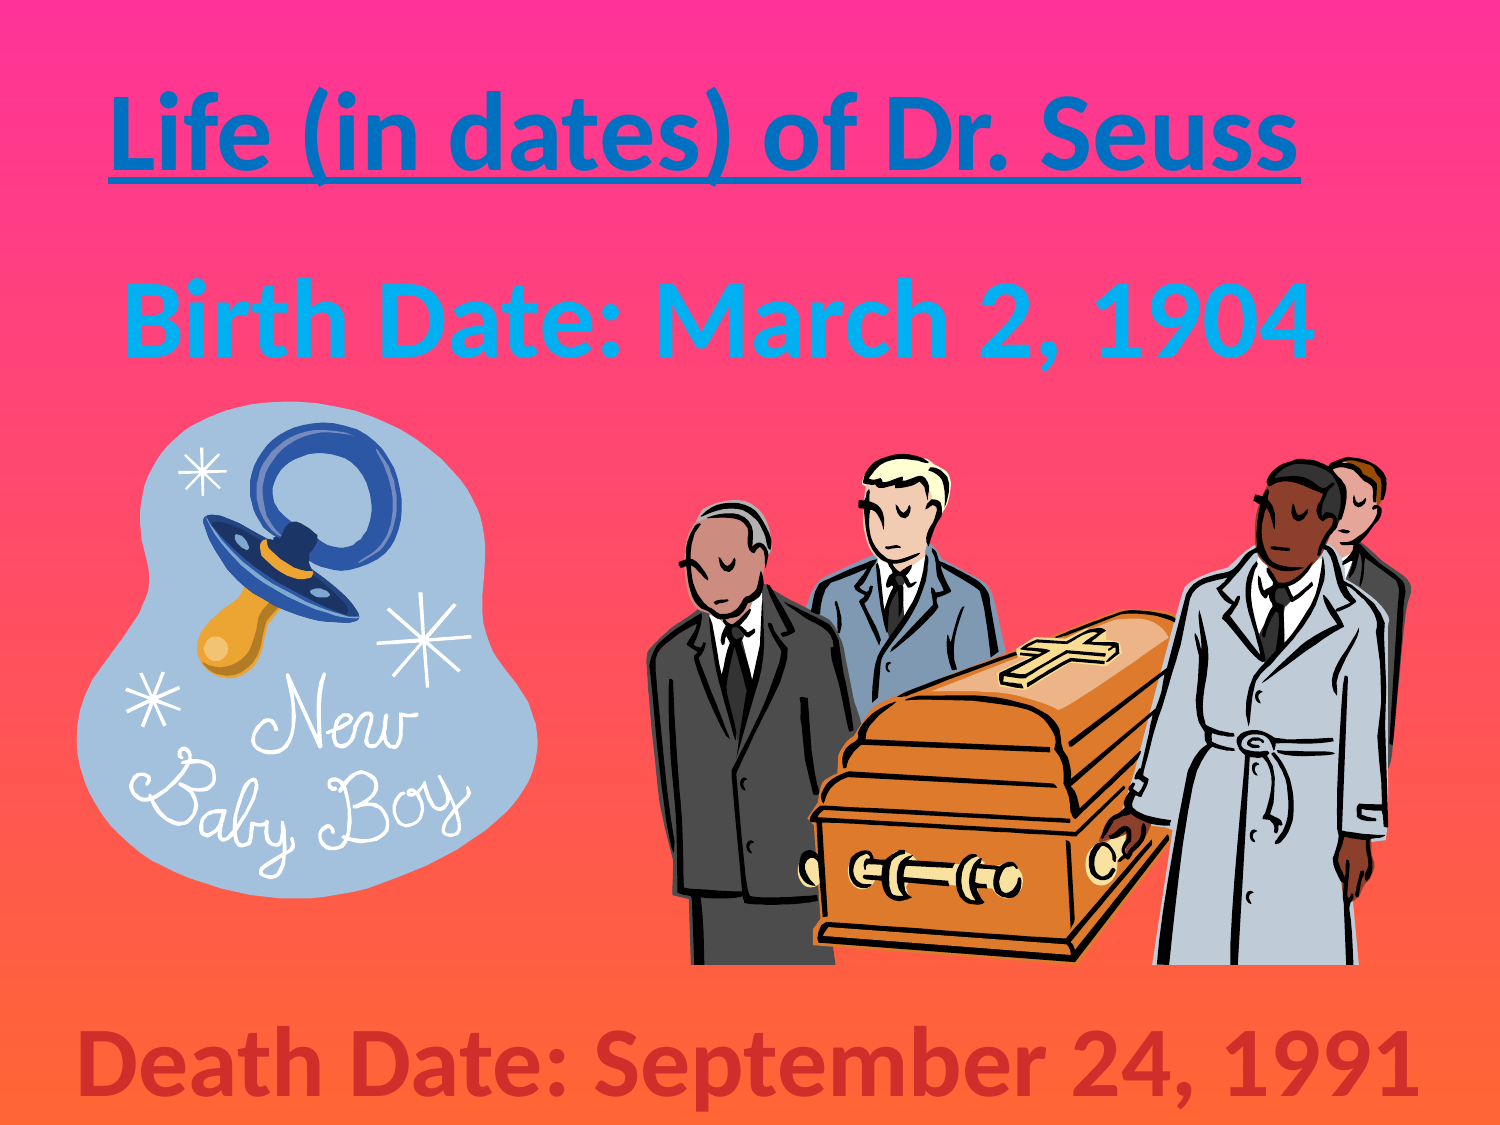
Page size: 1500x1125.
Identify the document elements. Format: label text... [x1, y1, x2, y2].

picture [646, 449, 1412, 965]
text_box Birth Date: March 2, 1904 [105, 237, 1333, 388]
picture [74, 399, 540, 901]
text_box Life (in dates) of Dr. Seuss [93, 49, 1316, 200]
text_box Death Date: September 24, 1991 [0, 988, 1500, 1124]
